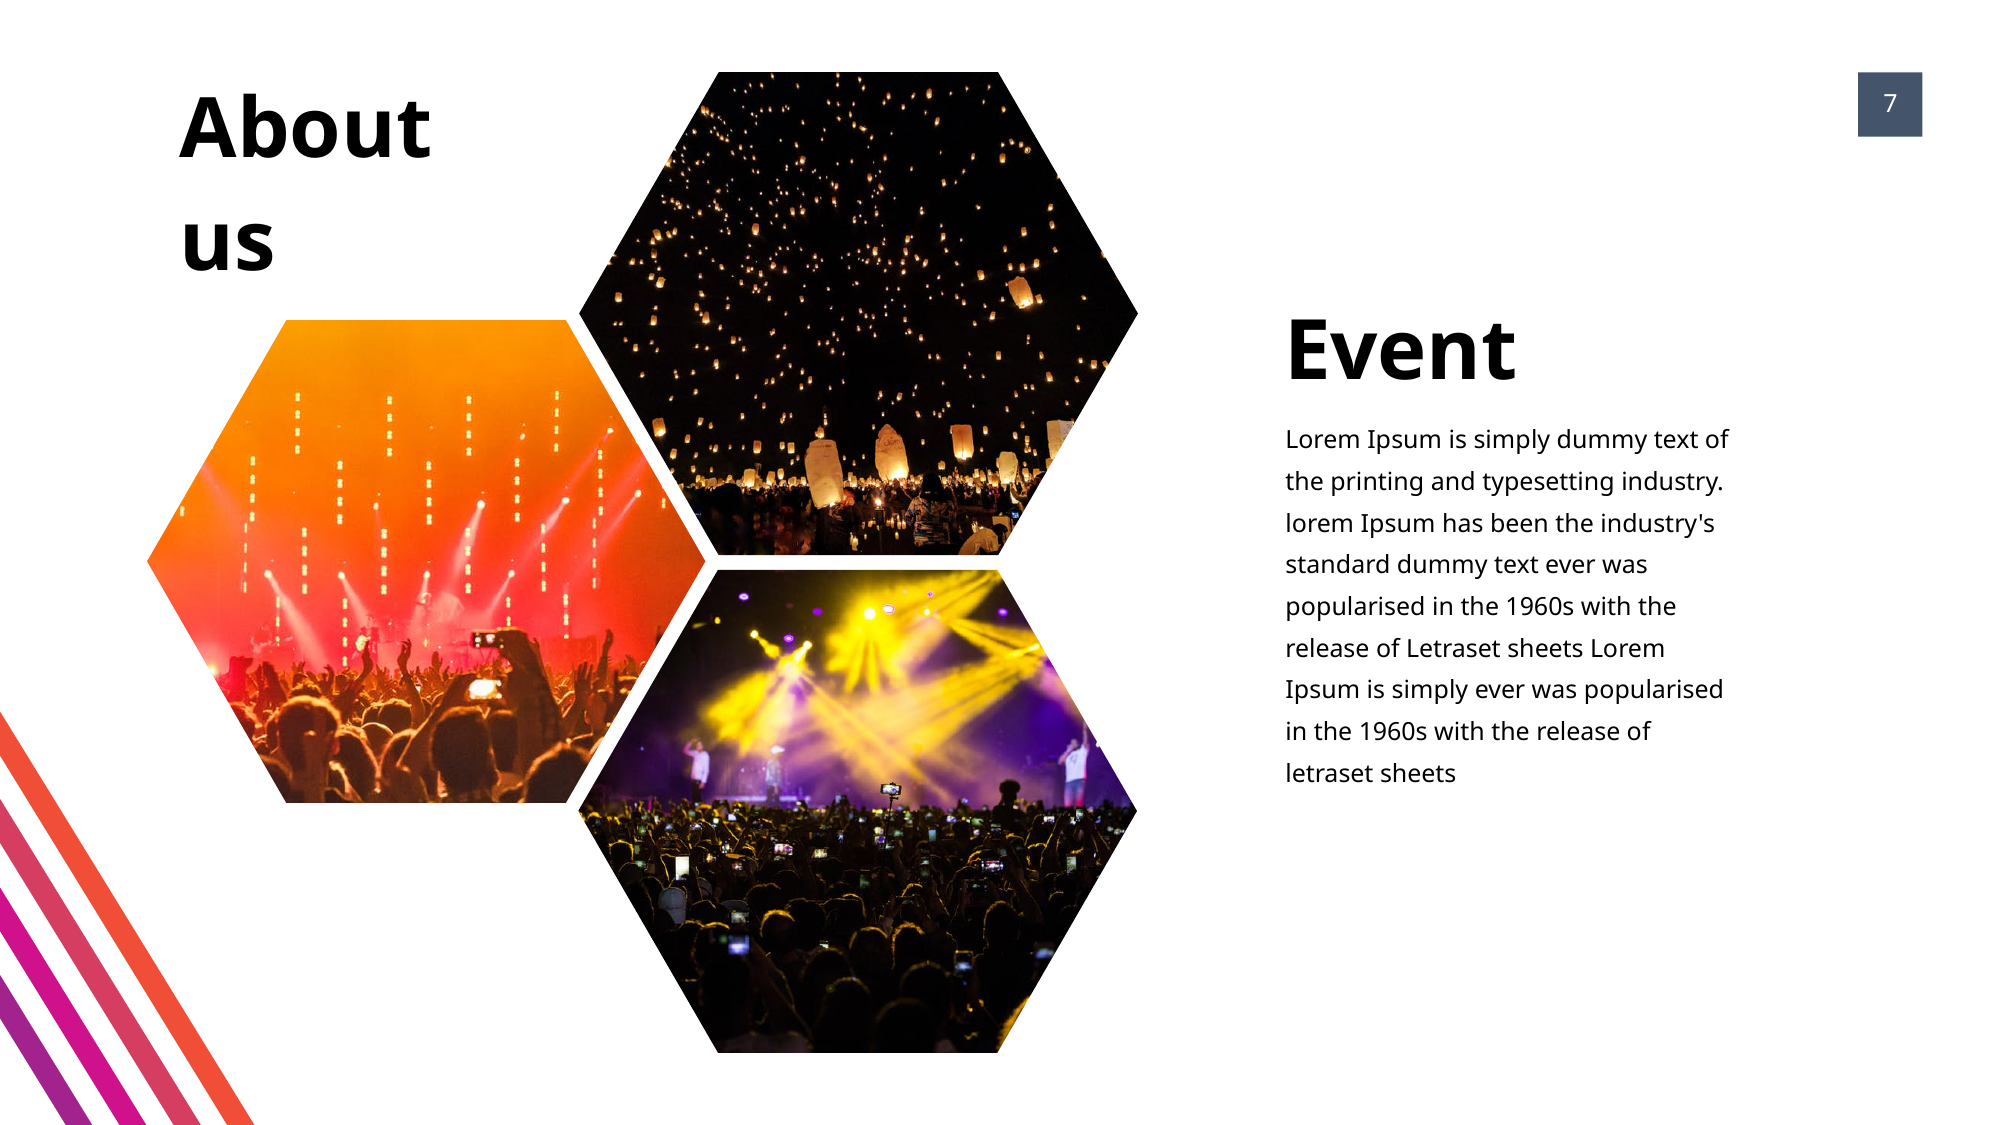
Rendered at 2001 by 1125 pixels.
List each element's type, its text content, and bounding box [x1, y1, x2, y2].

slide_number 7 [1854, 78, 1927, 130]
text_box Lorem Ipsum is simply dummy text of the printing and typesetting industry. lorem Ipsum has been the industry's standard dummy text ever was popularised in the 1960s with the release of Letraset sheets Lorem Ipsum is simply ever was popularised in the 1960s with the release of letraset sheets [1270, 404, 1746, 837]
text_box Event [1269, 288, 1533, 404]
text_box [0, 684, 309, 1125]
text_box About us [165, 54, 559, 294]
picture [147, 72, 1138, 1053]
